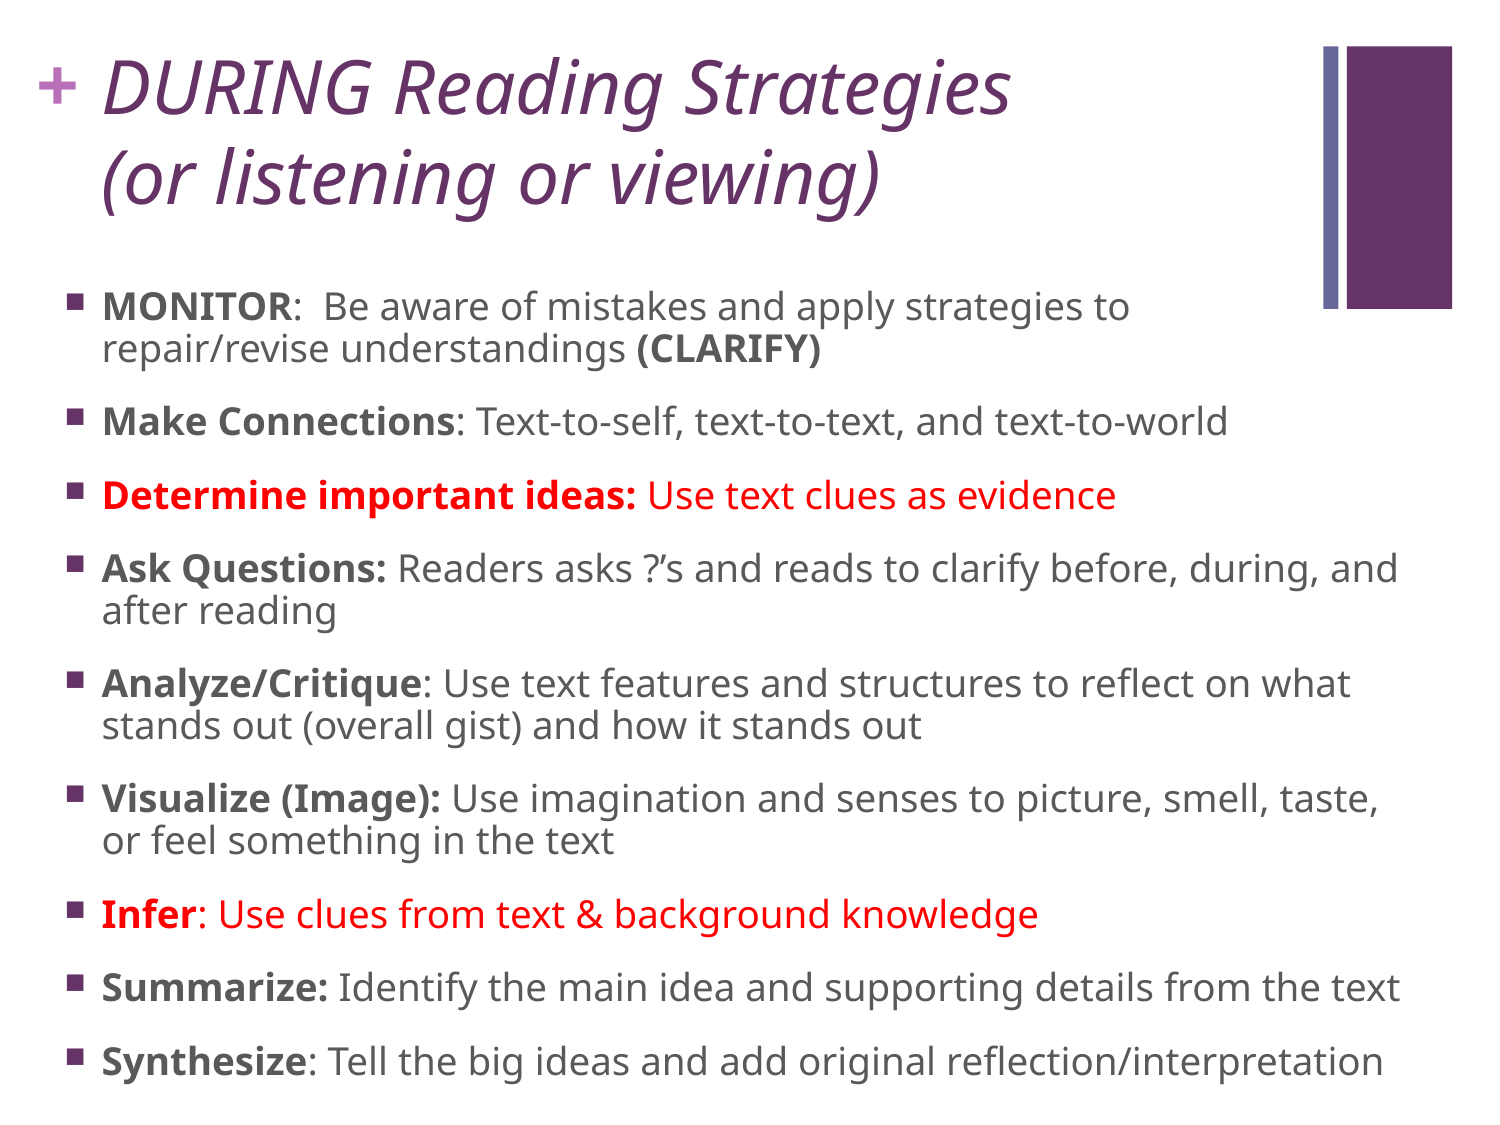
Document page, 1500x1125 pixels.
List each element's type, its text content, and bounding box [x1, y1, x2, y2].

title DURING Reading Strategies (or listening or viewing) [86, 32, 1327, 216]
list MONITOR: Be aware of mistakes and apply strategies to repair/revise understandings (CLARIFY) Make Connections: Text-to-self, text-to-text, and text-to-world Determine important ideas: Use text clues as evidence Ask Questions: Readers asks ?’s and reads to clarify before, during, and after reading Analyze/Critique: Use text features and structures to reflect on what stands out (overall gist) and how it stands out Visualize (Image): Use imagination and senses to picture, smell, taste, or feel something in the text Infer: Use clues from text & background knowledge Summarize: Identify the main idea and supporting details from the text Synthesize: Tell the big ideas and add original reflection/interpretation [49, 279, 1429, 1105]
